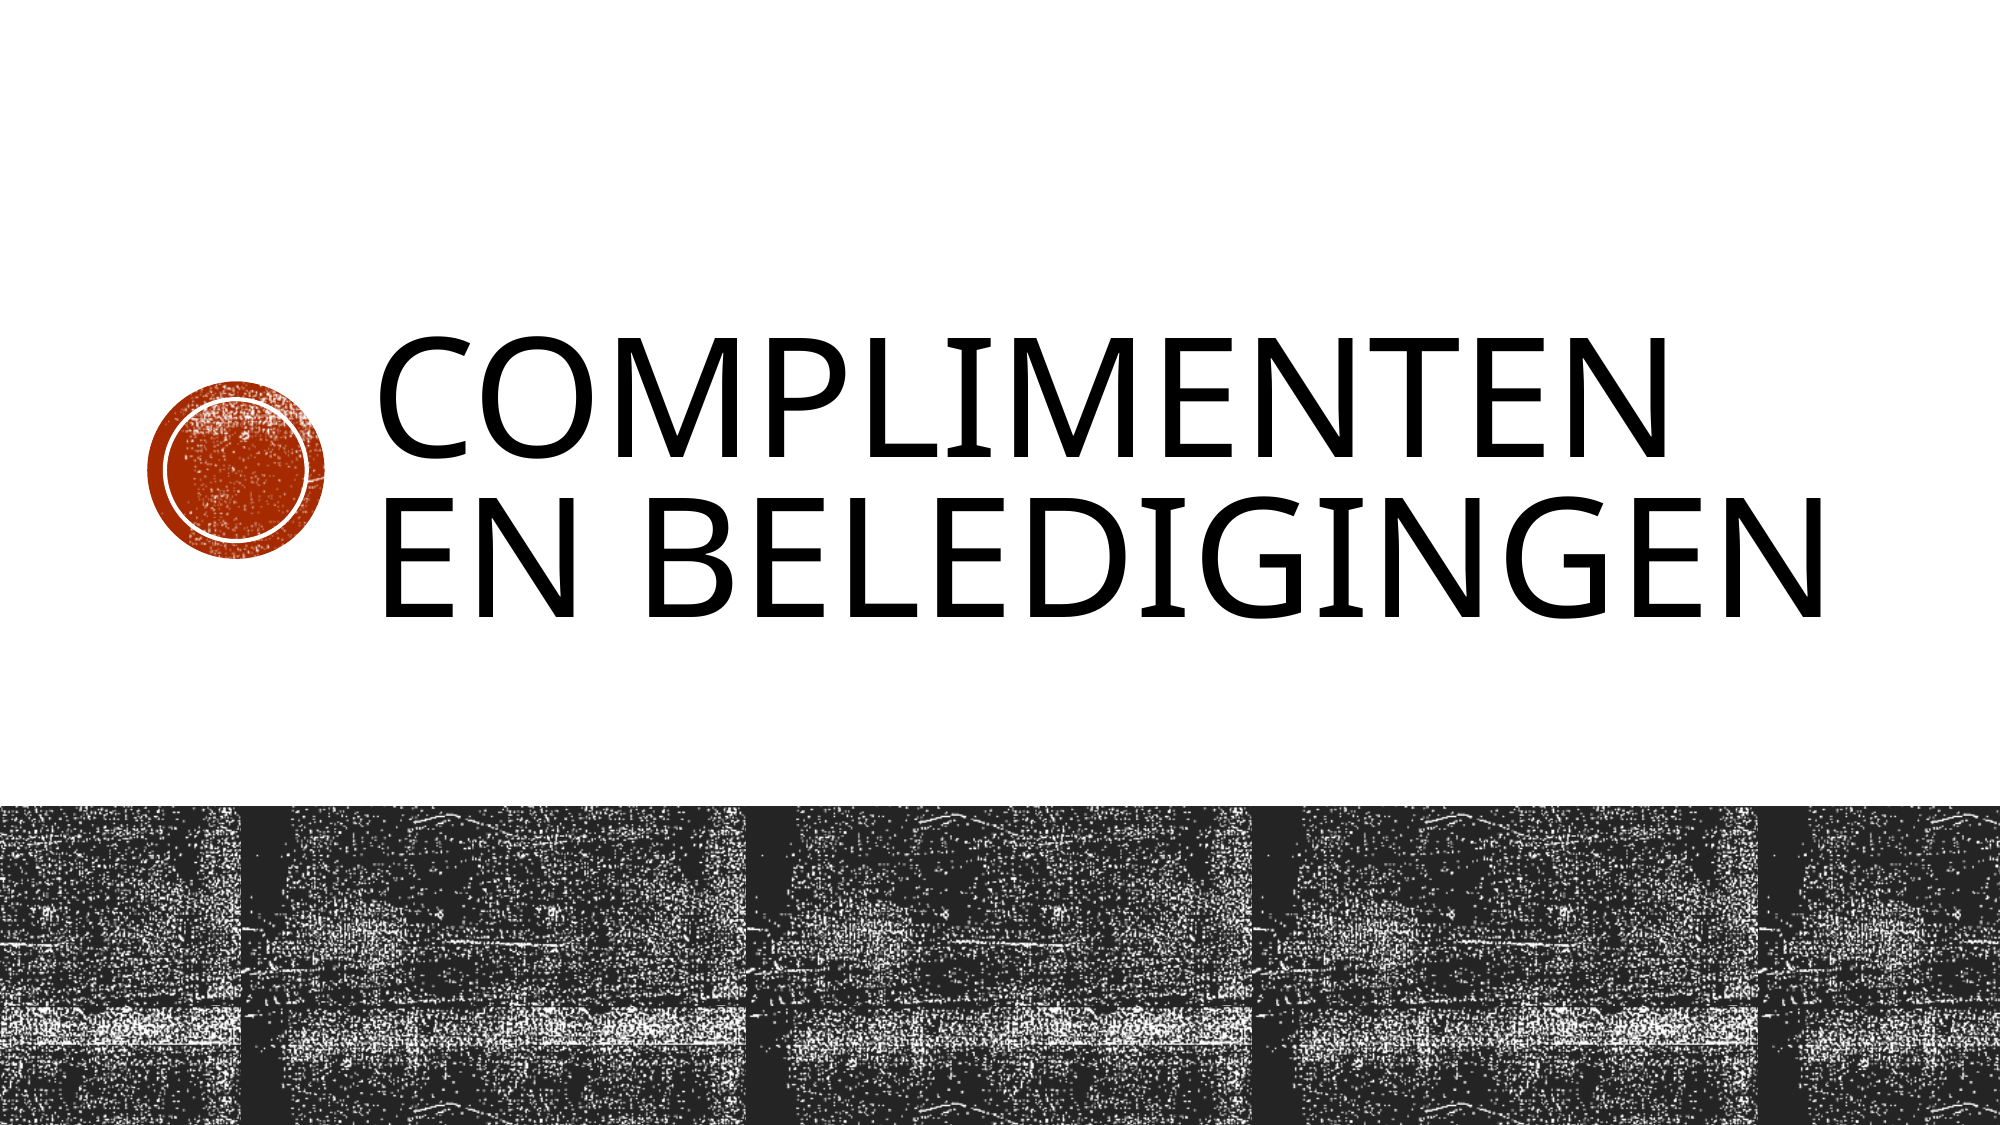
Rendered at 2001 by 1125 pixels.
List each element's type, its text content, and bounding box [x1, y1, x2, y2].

title Complimenten en beledigingen [355, 201, 1878, 779]
